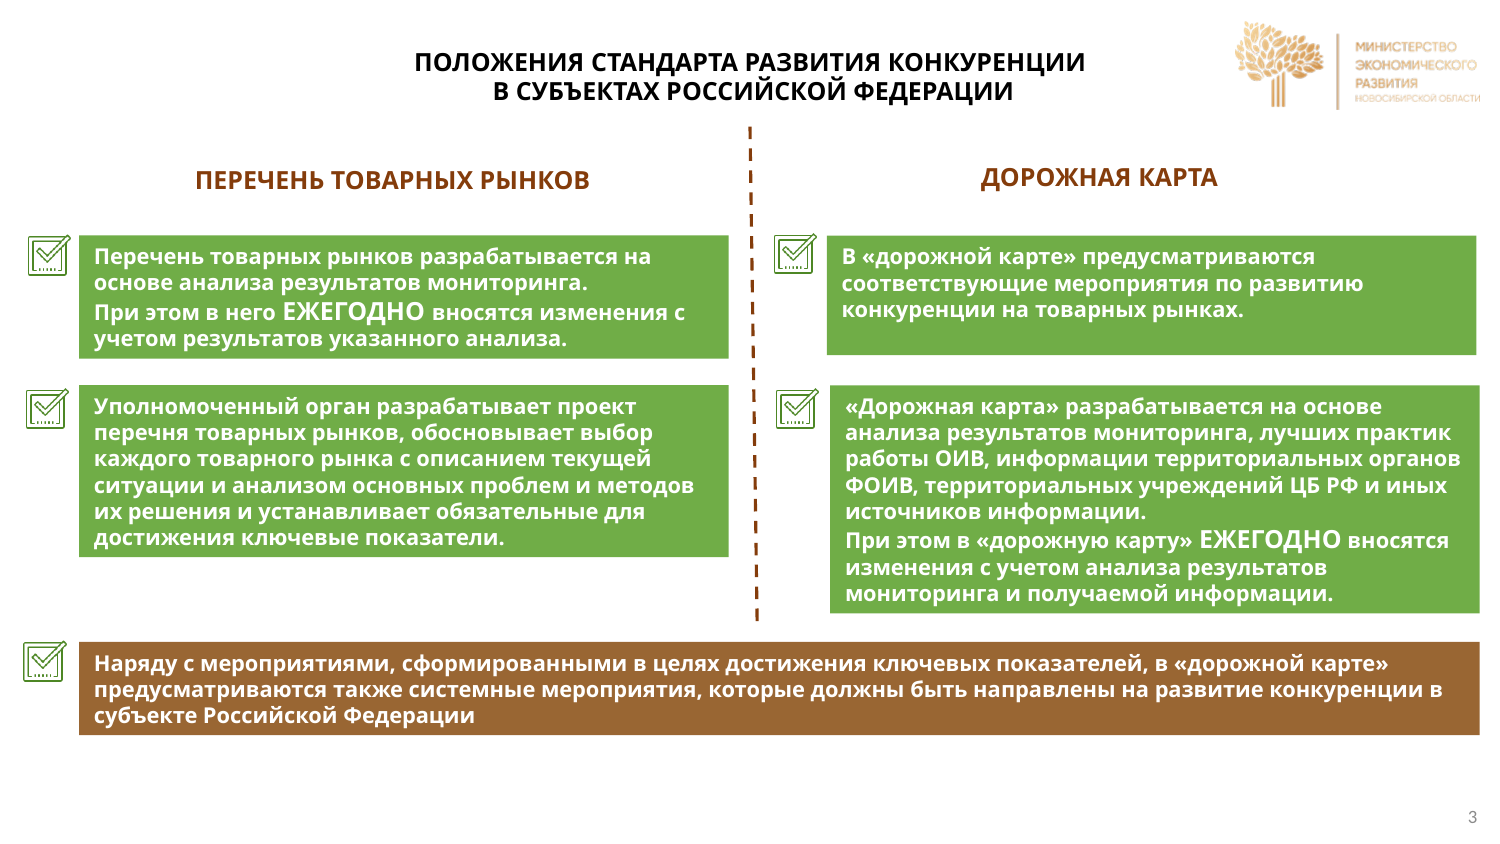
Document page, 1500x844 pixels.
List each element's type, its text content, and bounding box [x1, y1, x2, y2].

text_box Уполномоченный орган разрабатывает проект перечня товарных рынков, обосновывает выбор каждого товарного рынка с описанием текущей ситуации и анализом основных проблем и методов их решения и устанавливает обязательные для достижения ключевые показатели. [79, 385, 729, 558]
picture [769, 230, 817, 278]
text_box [749, 126, 758, 623]
text_box В «дорожной карте» предусматриваются соответствующие мероприятия по развитию конкуренции на товарных рынках. [826, 235, 1477, 356]
text_box «Дорожная карта» разрабатывается на основе анализа результатов мониторинга, лучших практик работы ОИВ, информации территориальных органов ФОИВ, территориальных учреждений ЦБ РФ и иных источников информации. При этом в «дорожную карту» ЕЖЕГОДНО вносятся изменения с учетом анализа результатов мониторинга и получаемой информации. [830, 385, 1480, 614]
text_box ДОРОЖНАЯ КАРТА [875, 153, 1324, 199]
text_box Наряду с мероприятиями, сформированными в целях достижения ключевых показателей, в «дорожной карте» предусматриваются также системные мероприятия, которые должны быть направлены на развитие конкуренции в субъекте Российской Федерации [79, 641, 1480, 736]
picture [21, 385, 69, 433]
slide_number 3 [1155, 793, 1493, 839]
picture [23, 231, 71, 280]
text_box ПОЛОЖЕНИЯ CТАНДАРТА РАЗВИТИЯ КОНКУРЕНЦИИ В СУБЪЕКТАХ РОССИЙСКОЙ ФЕДЕРАЦИИ [222, 38, 1285, 114]
text_box ПЕРЕЧЕНЬ ТОВАРНЫХ РЫНКОВ [179, 157, 606, 203]
picture [18, 637, 67, 686]
picture [771, 385, 819, 433]
picture [1235, 21, 1480, 110]
text_box Перечень товарных рынков разрабатывается на основе анализа результатов мониторинга. При этом в него ЕЖЕГОДНО вносятся изменения с учетом результатов указанного анализа. [79, 235, 729, 359]
